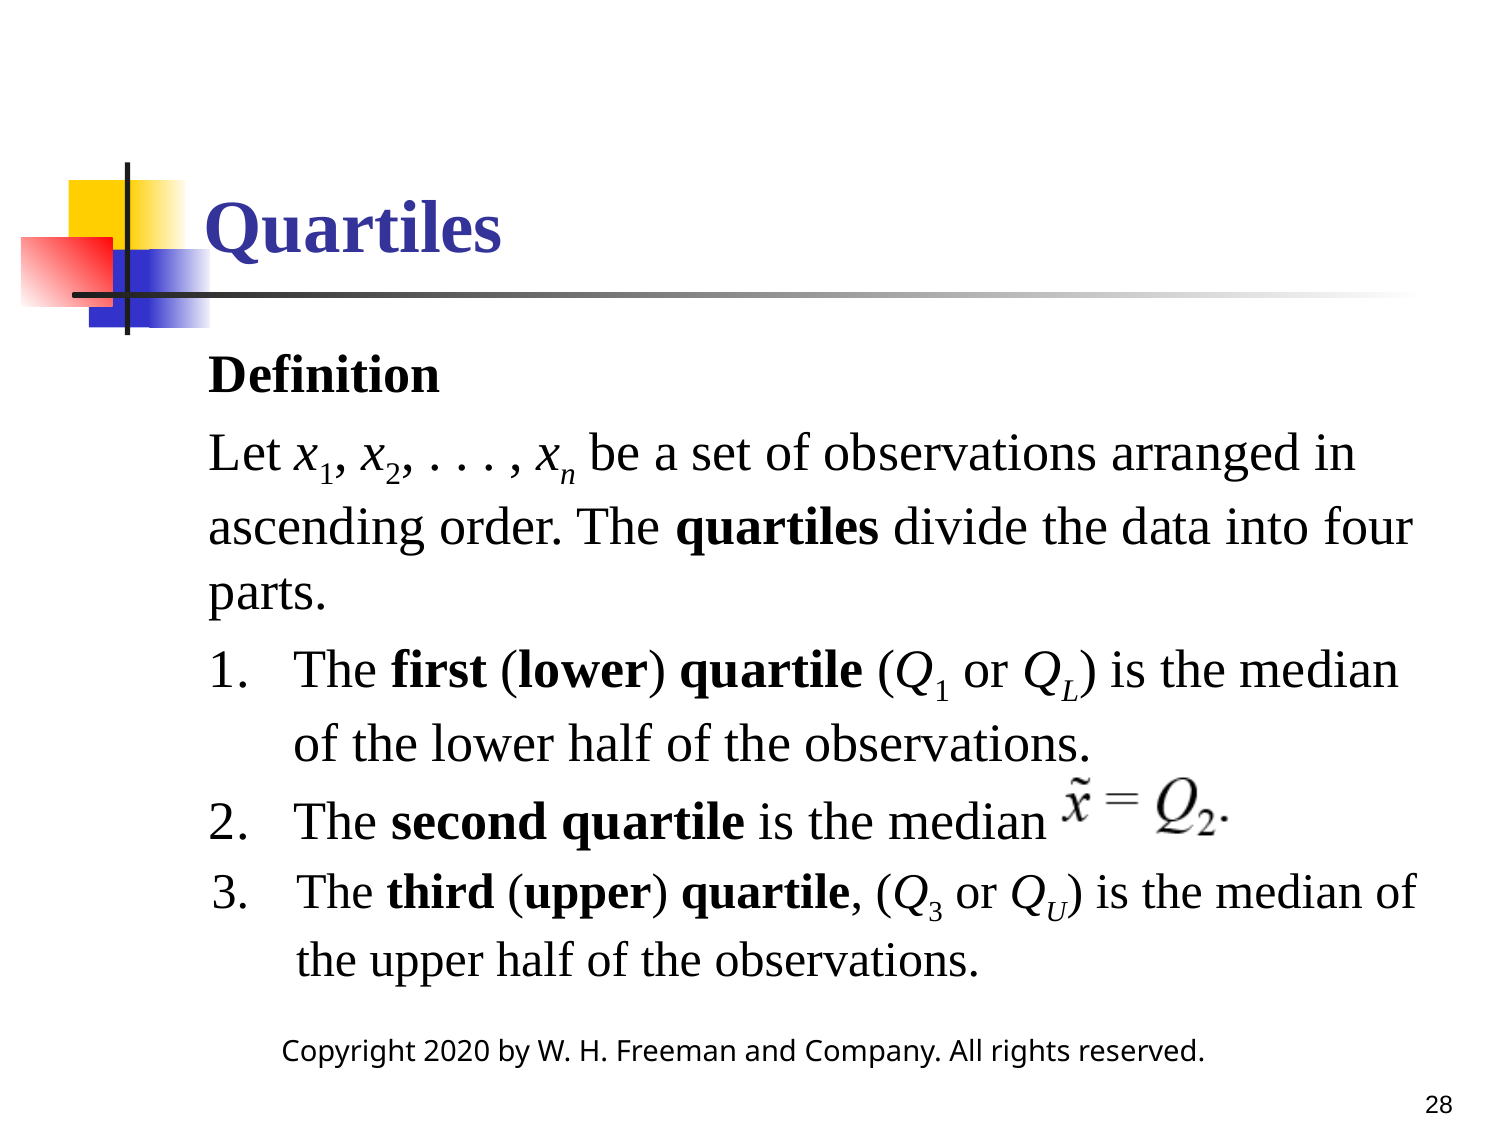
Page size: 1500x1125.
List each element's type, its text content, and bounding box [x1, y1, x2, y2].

list The third (upper) quartile, (Q3 or QU) is the median of the upper half of the observations. [196, 851, 1447, 977]
title Quartiles [188, 35, 1468, 275]
list Definition Let x1, x2, . . . , xn be a set of observations arranged in ascending order. The quartiles divide the data into four parts. The first (lower) quartile (Q1 or QL) is the median of the lower half of the observations. The second quartile is the median [193, 331, 1469, 848]
picture [1061, 764, 1243, 848]
